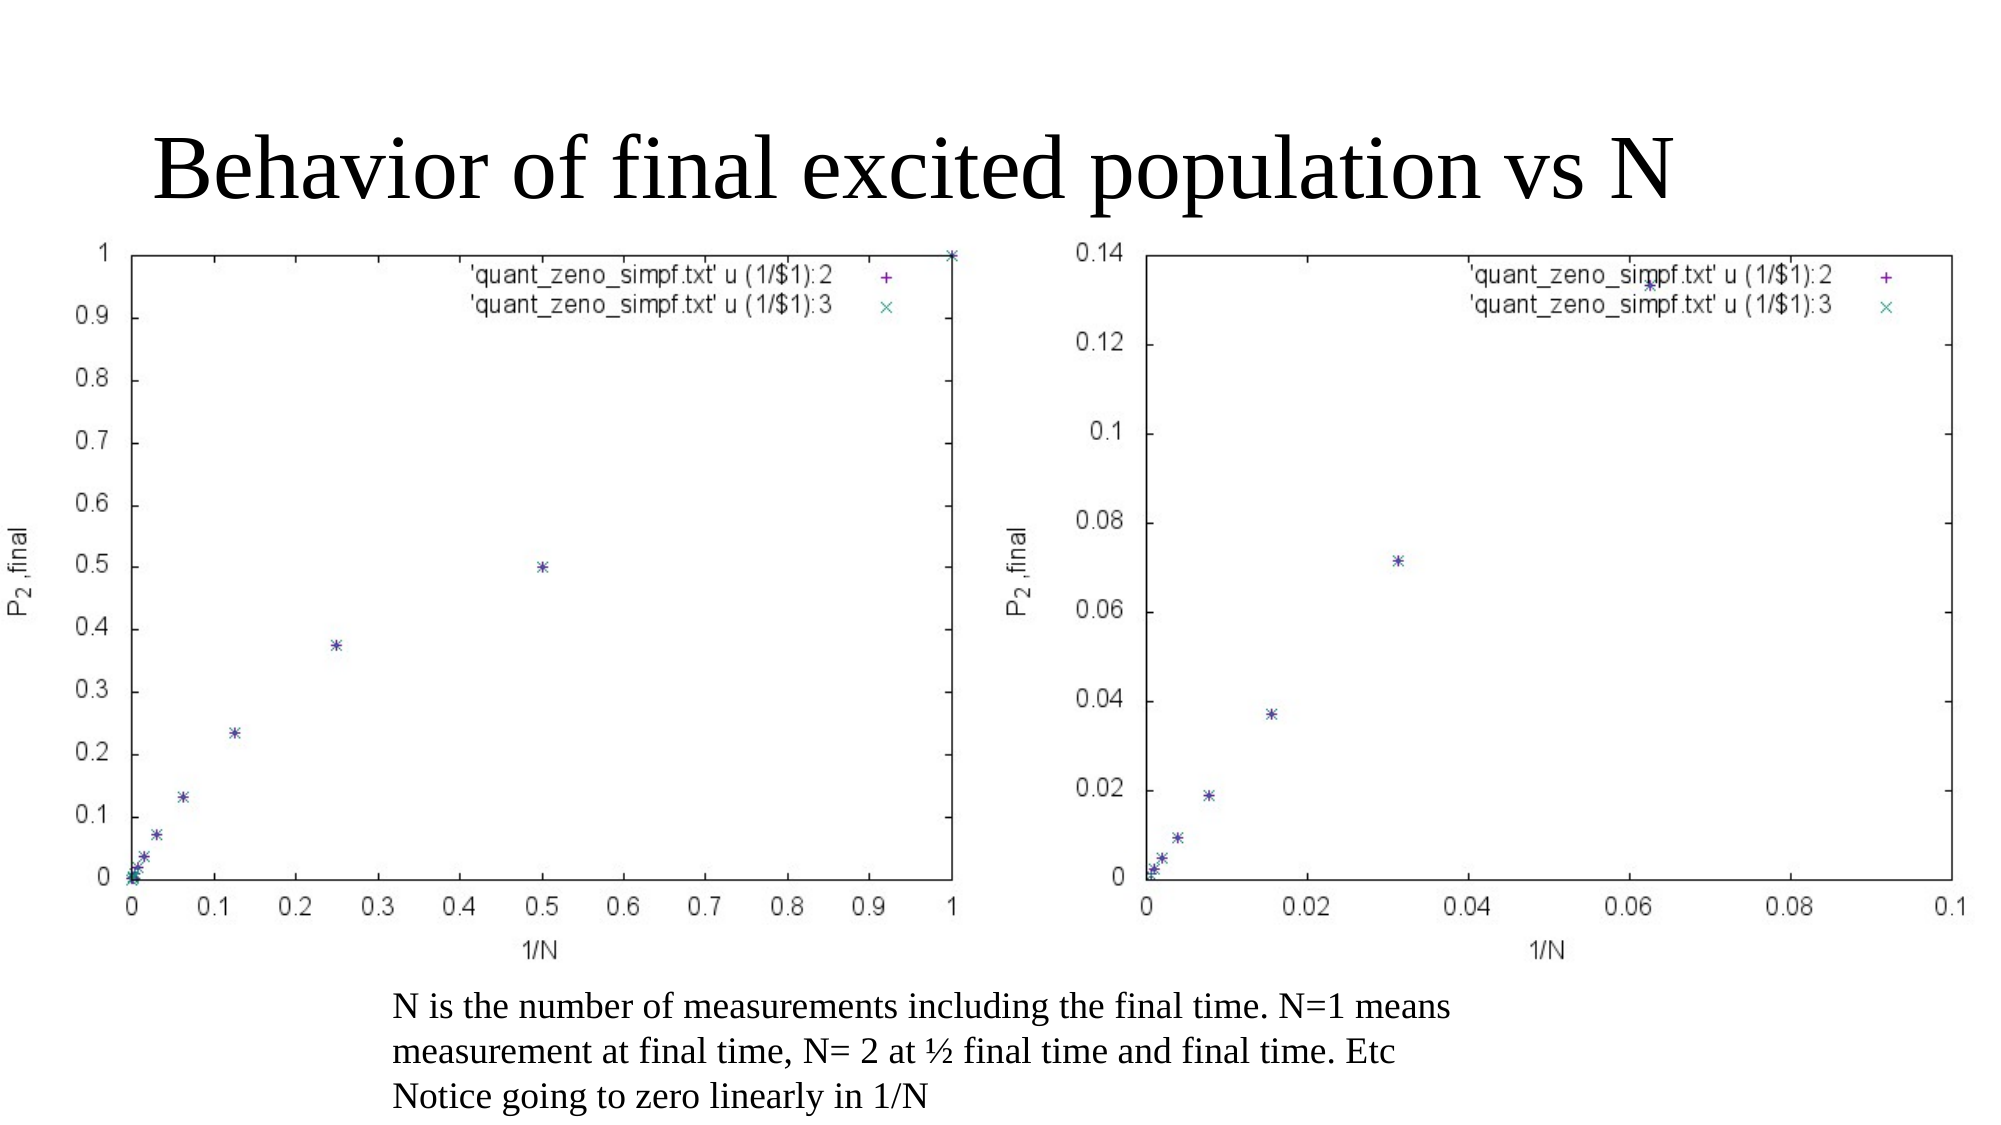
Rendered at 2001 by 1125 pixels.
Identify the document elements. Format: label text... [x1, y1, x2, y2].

title Behavior of final excited population vs N [137, 59, 1863, 224]
picture [0, 224, 2000, 975]
text_box N is the number of measurements including the final time. N=1 means measurement at final time, N= 2 at ½ final time and final time. Etc Notice going to zero linearly in 1/N [377, 975, 1571, 1124]
